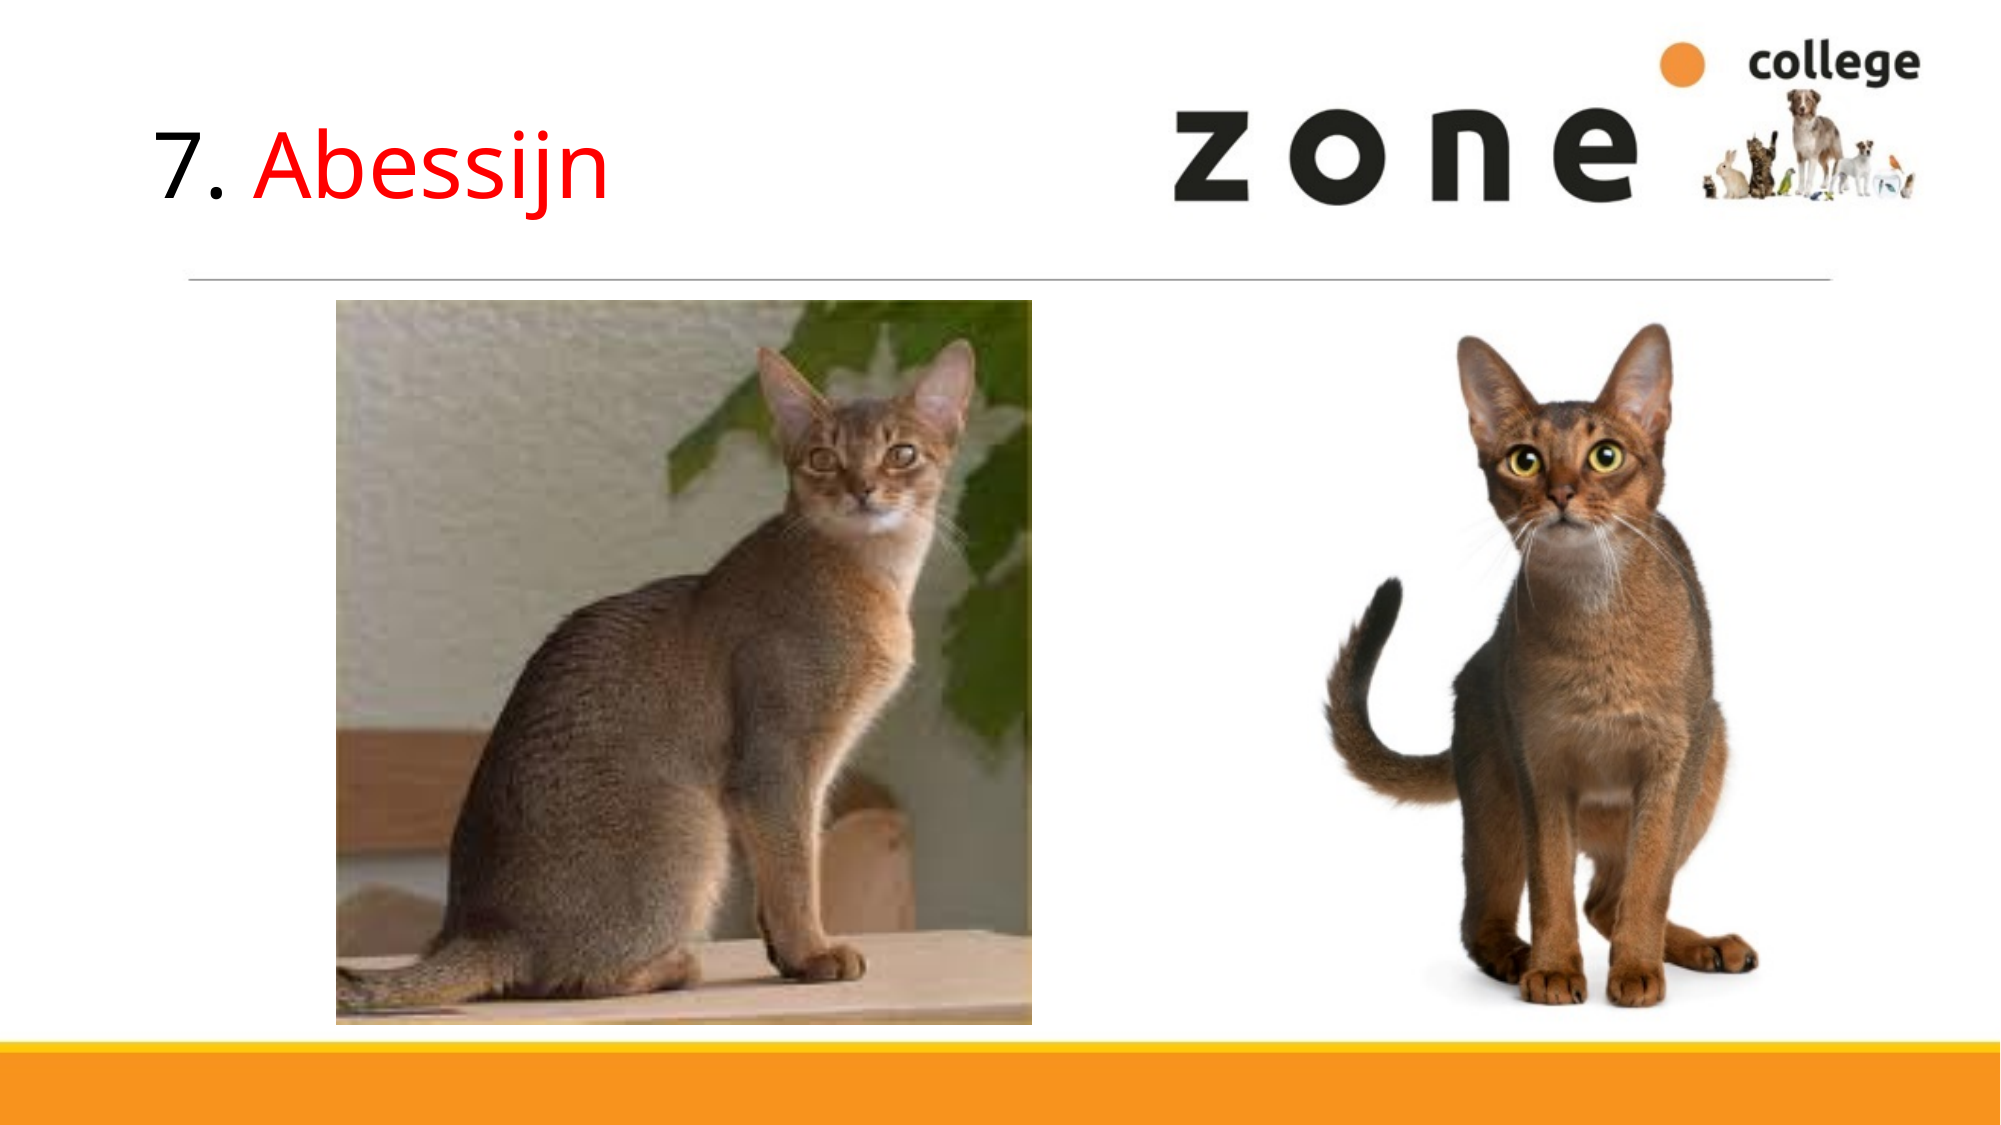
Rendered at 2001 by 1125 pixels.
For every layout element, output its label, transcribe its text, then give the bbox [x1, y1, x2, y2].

title 7. Abessijn [137, 59, 1863, 278]
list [336, 300, 1032, 1025]
picture [0, 0, 2001, 1125]
